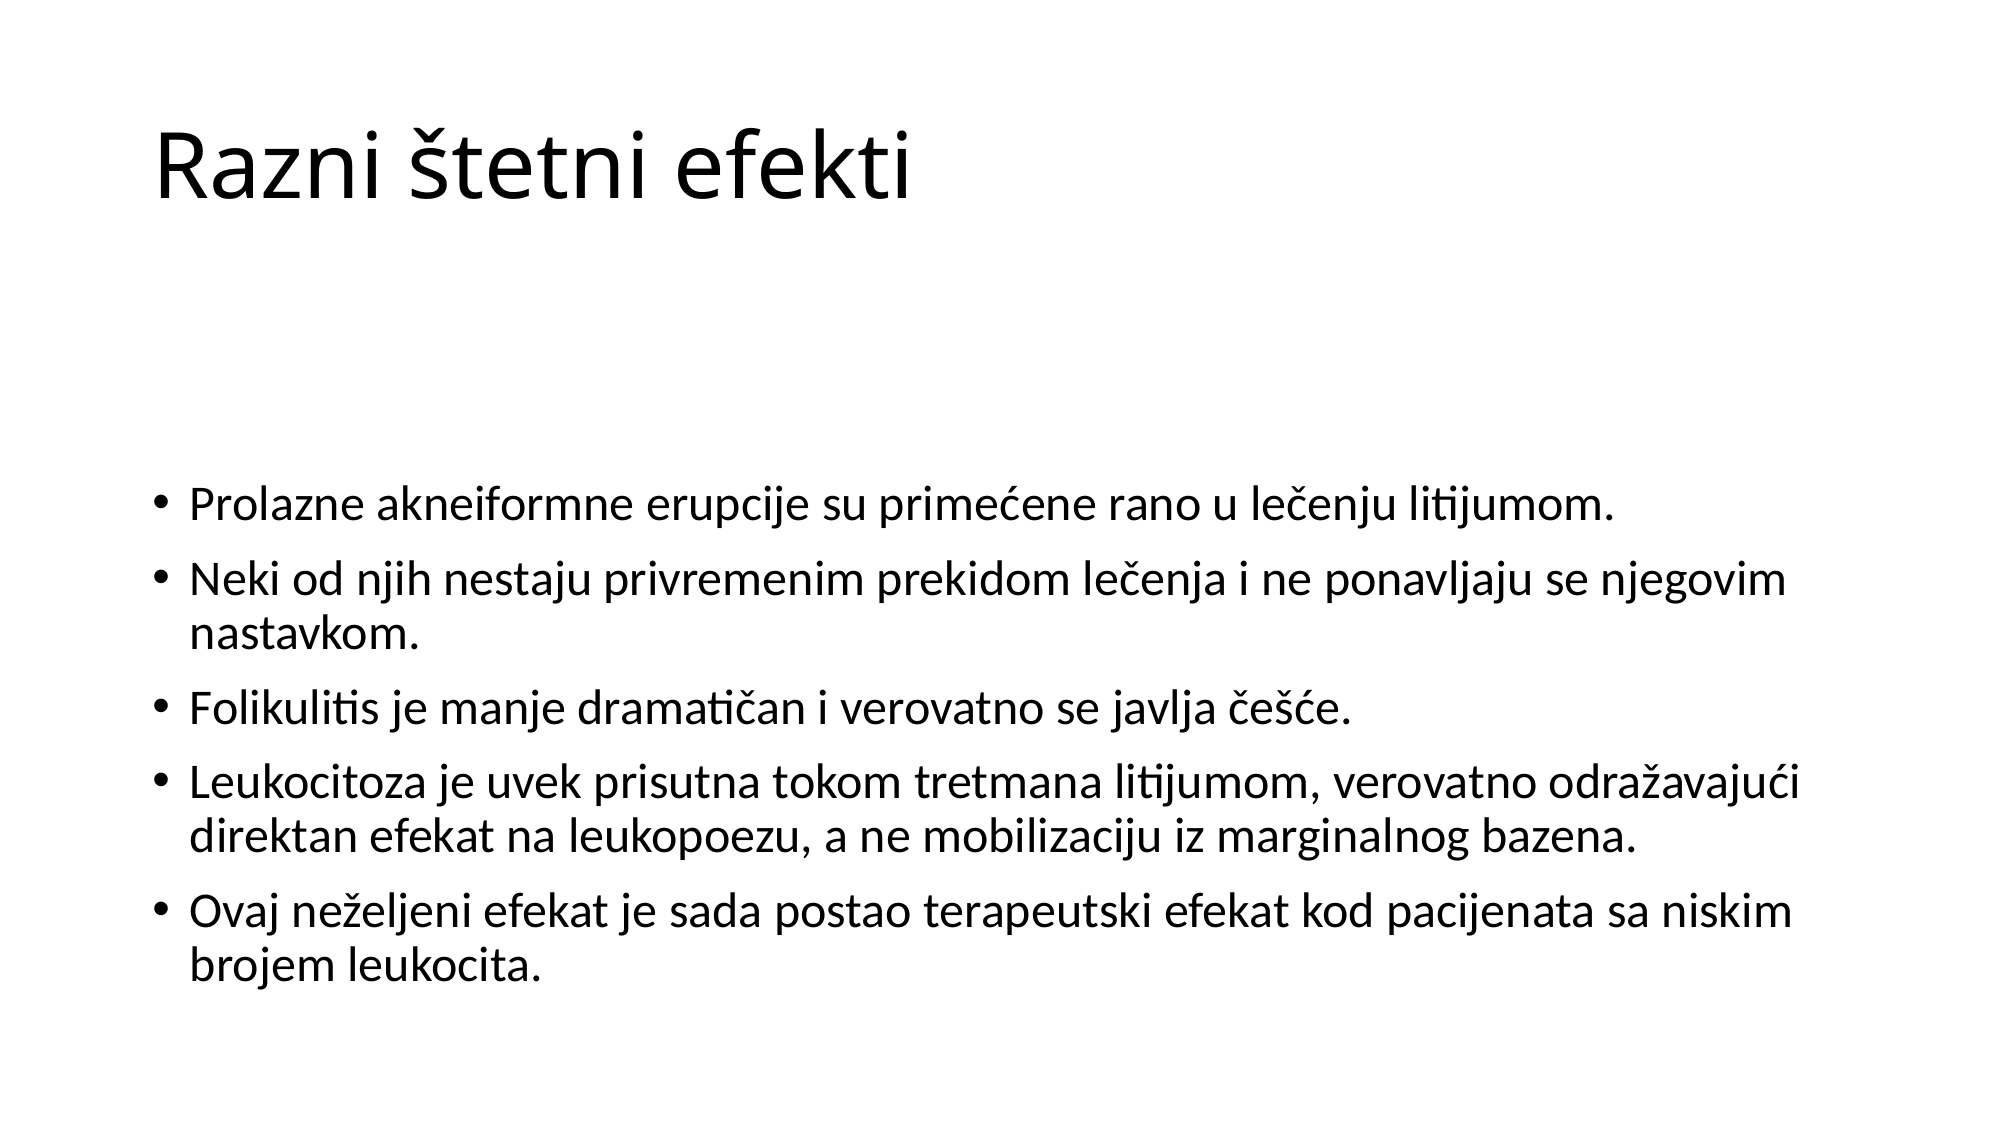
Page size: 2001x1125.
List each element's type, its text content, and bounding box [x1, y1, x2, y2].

list Prolazne akneiformne erupcije su primećene rano u lečenju litijumom. Neki od njih nestaju privremenim prekidom lečenja i ne ponavljaju se njegovim nastavkom. Folikulitis je manje dramatičan i verovatno se javlja češće. Leukocitoza je uvek prisutna tokom tretmana litijumom, verovatno odražavajući direktan efekat na leukopoezu, a ne mobilizaciju iz marginalnog bazena. Ovaj neželjeni efekat je sada postao terapeutski efekat kod pacijenata sa niskim brojem leukocita. [137, 469, 1863, 1014]
title Razni štetni efekti [137, 59, 1863, 278]
